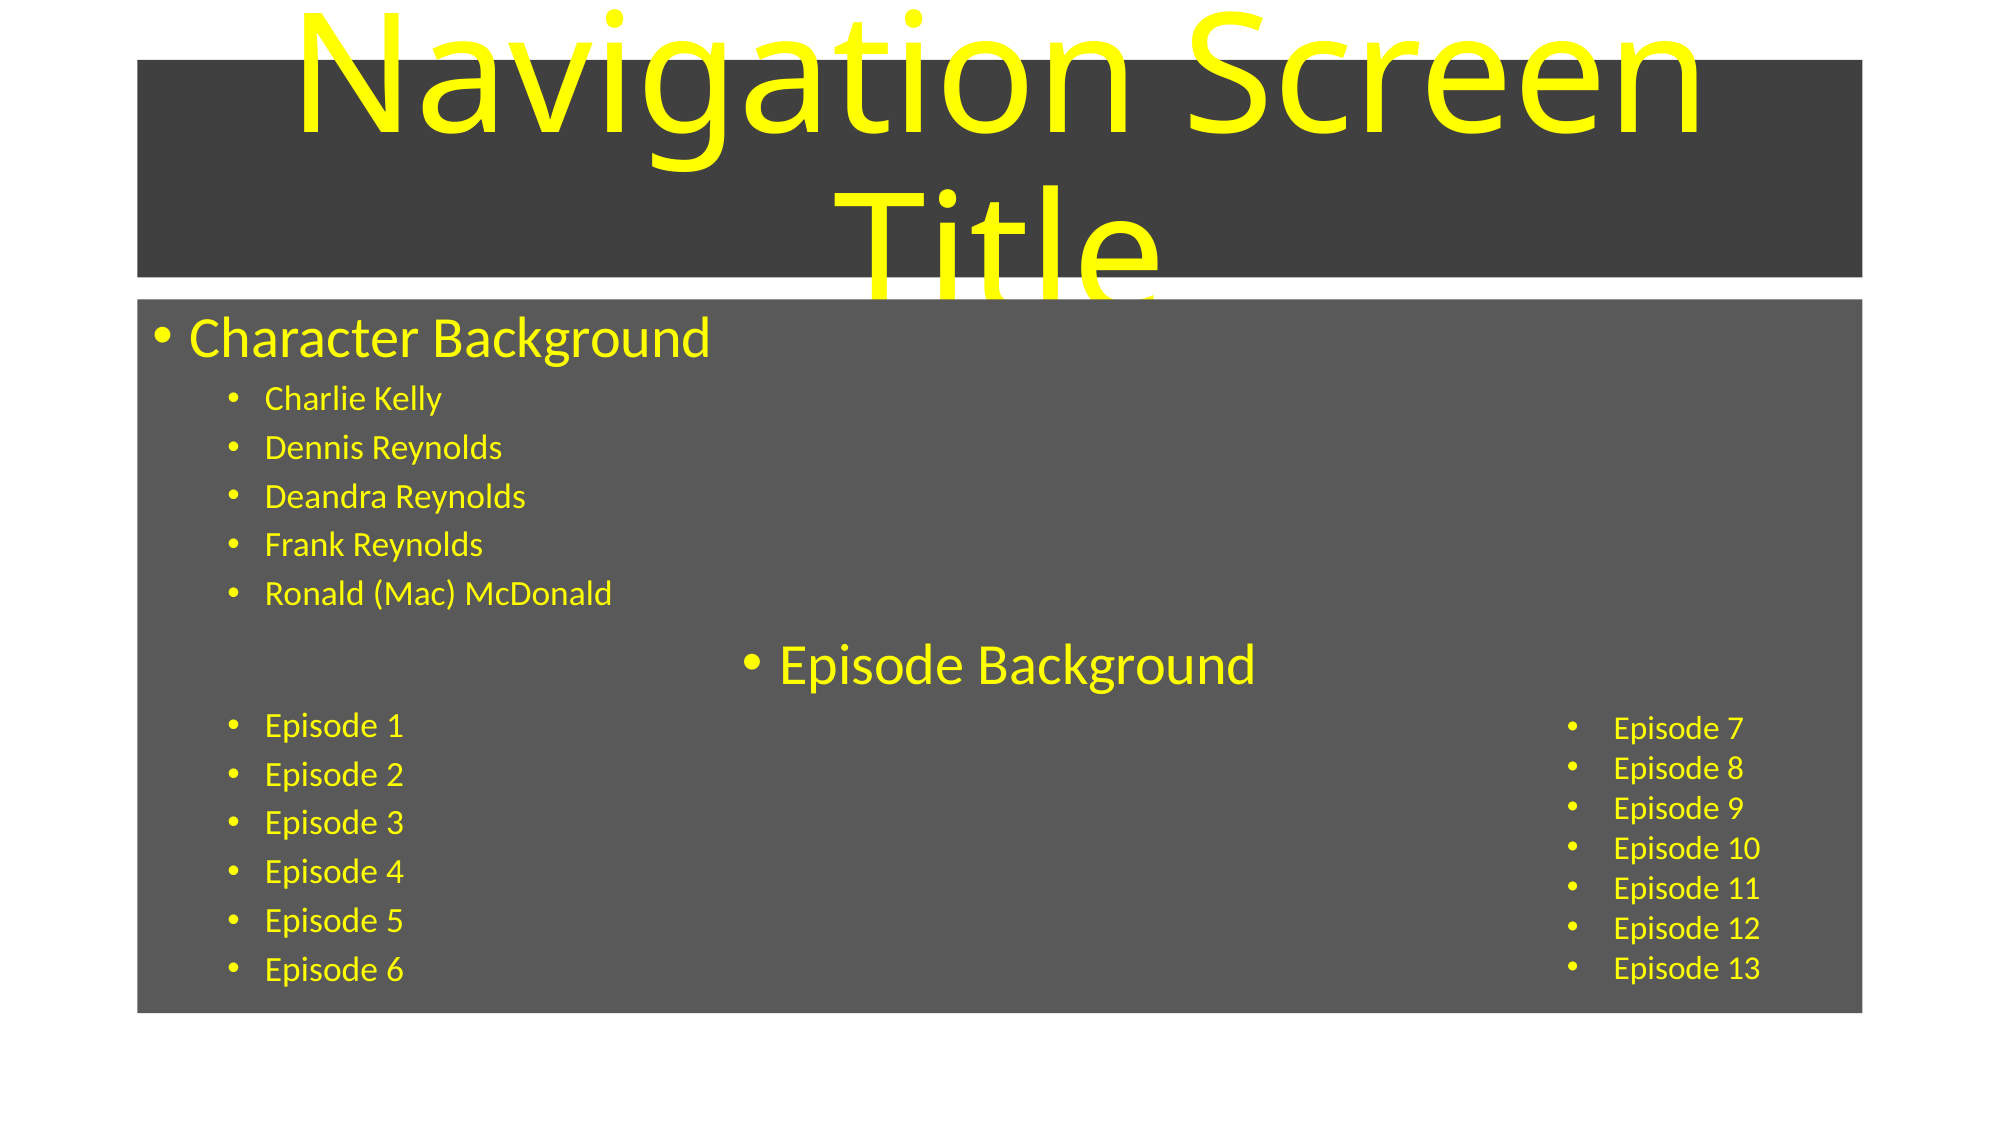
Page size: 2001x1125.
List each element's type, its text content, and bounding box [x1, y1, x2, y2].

list Character Background Charlie Kelly Dennis Reynolds Deandra Reynolds Frank Reynolds Ronald (Mac) McDonald Episode Background Episode 1 Episode 2 Episode 3 Episode 4 Episode 5 Episode 6 [137, 299, 1863, 1014]
title Navigation Screen Title [137, 59, 1863, 278]
text_box Episode 7 Episode 8 Episode 9 Episode 10 Episode 11 Episode 12 Episode 13 [1552, 698, 1863, 994]
